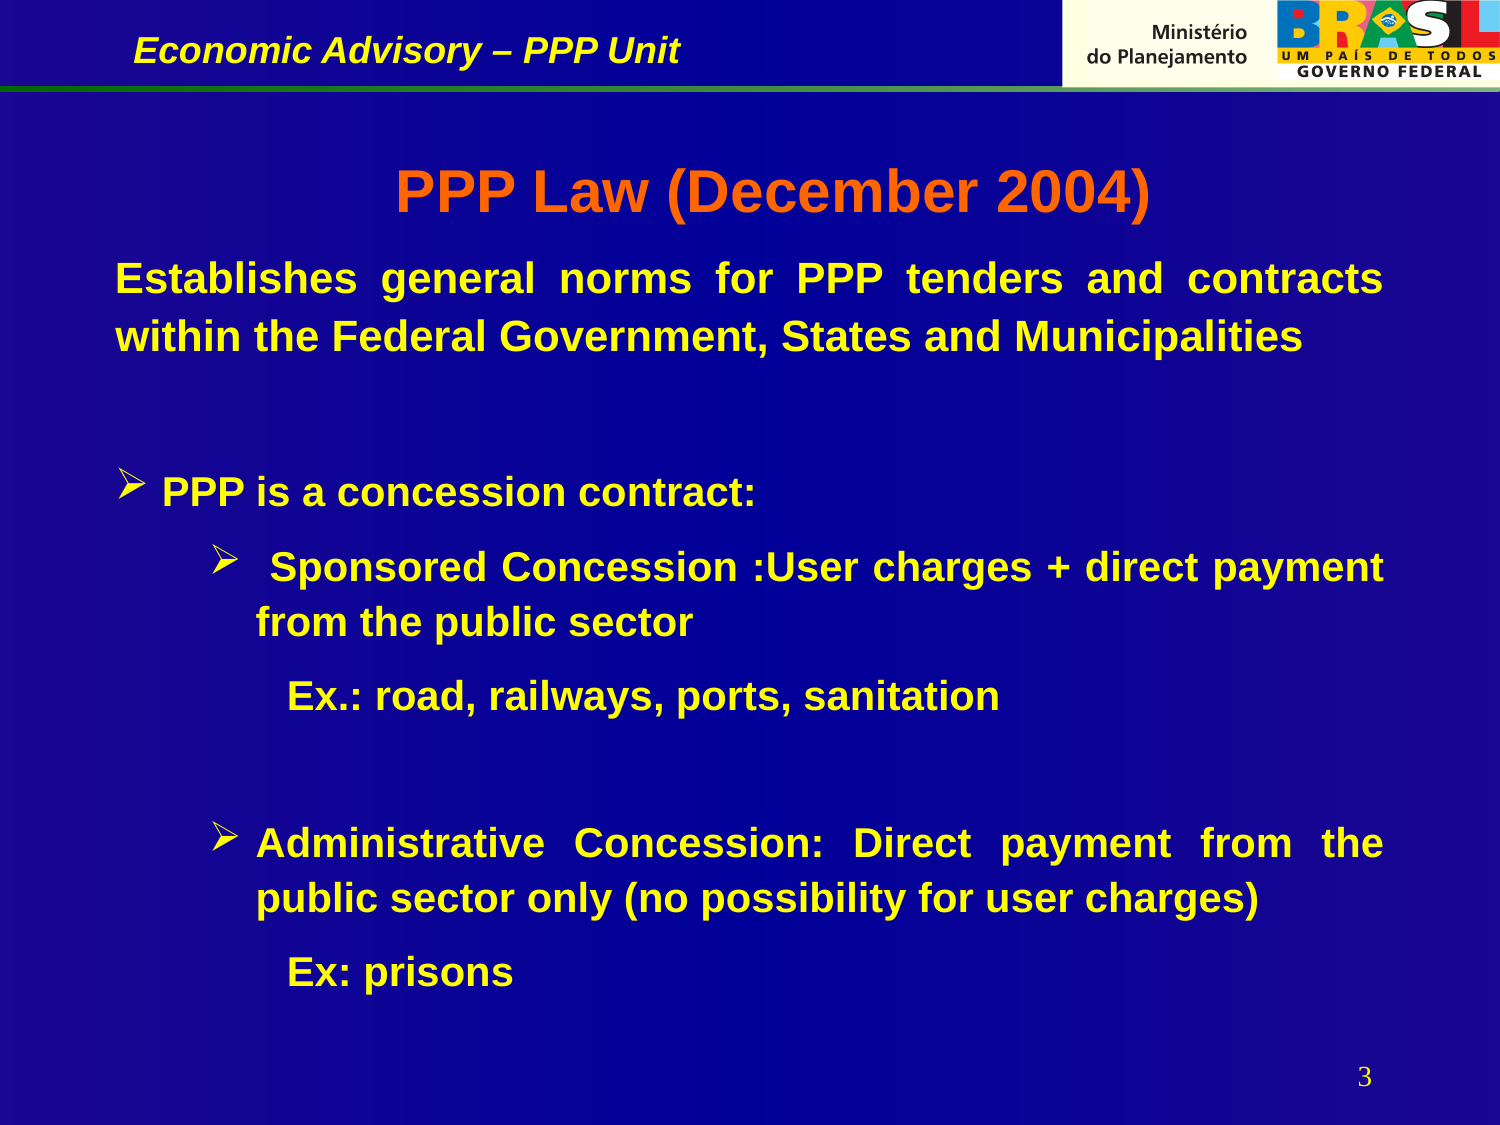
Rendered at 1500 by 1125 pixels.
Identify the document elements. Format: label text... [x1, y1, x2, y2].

slide_number 3 [1074, 1048, 1388, 1101]
title PPP Law (December 2004) [159, 113, 1389, 264]
list Establishes general norms for PPP tenders and contracts within the Federal Government, States and Municipalities PPP is a concession contract: Sponsored Concession :User charges + direct payment from the public sector Ex.: road, railways, ports, sanitation Administrative Concession: Direct payment from the public sector only (no possibility for user charges) Ex: prisons [99, 237, 1400, 1048]
picture [1087, 0, 1500, 79]
